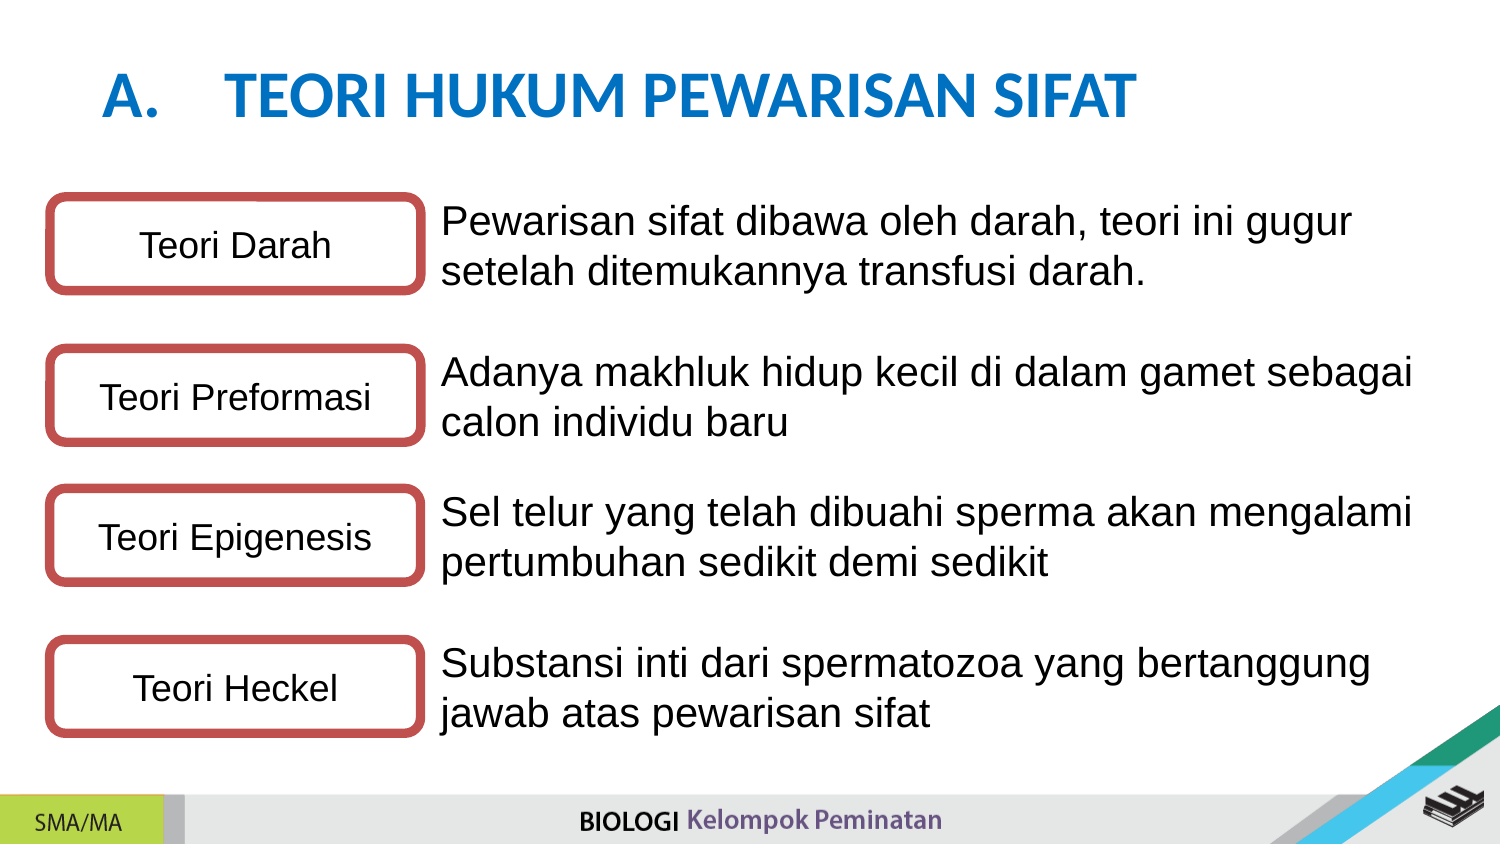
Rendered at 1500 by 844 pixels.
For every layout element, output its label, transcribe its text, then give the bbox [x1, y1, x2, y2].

text_box Adanya makhluk hidup kecil di dalam gamet sebagai calon individu baru [426, 337, 1481, 453]
text_box Sel telur yang telah dibuahi sperma akan mengalami pertumbuhan sedikit demi sedikit [425, 477, 1481, 592]
text_box Teori Heckel [47, 637, 423, 704]
text_box Teori Epigenesis [47, 486, 423, 585]
text_box Pewarisan sifat dibawa oleh darah, teori ini gugur setelah ditemukannya transfusi darah. [426, 186, 1478, 301]
picture [0, 705, 1500, 844]
text_box Teori Darah [47, 194, 423, 293]
text_box Teori Preformasi [47, 346, 423, 445]
text_box Substansi inti dari spermatozoa yang bertanggung jawab atas pewarisan sifat [425, 628, 1481, 704]
text_box TEORI HUKUM PEWARISAN SIFAT [87, 56, 1400, 135]
